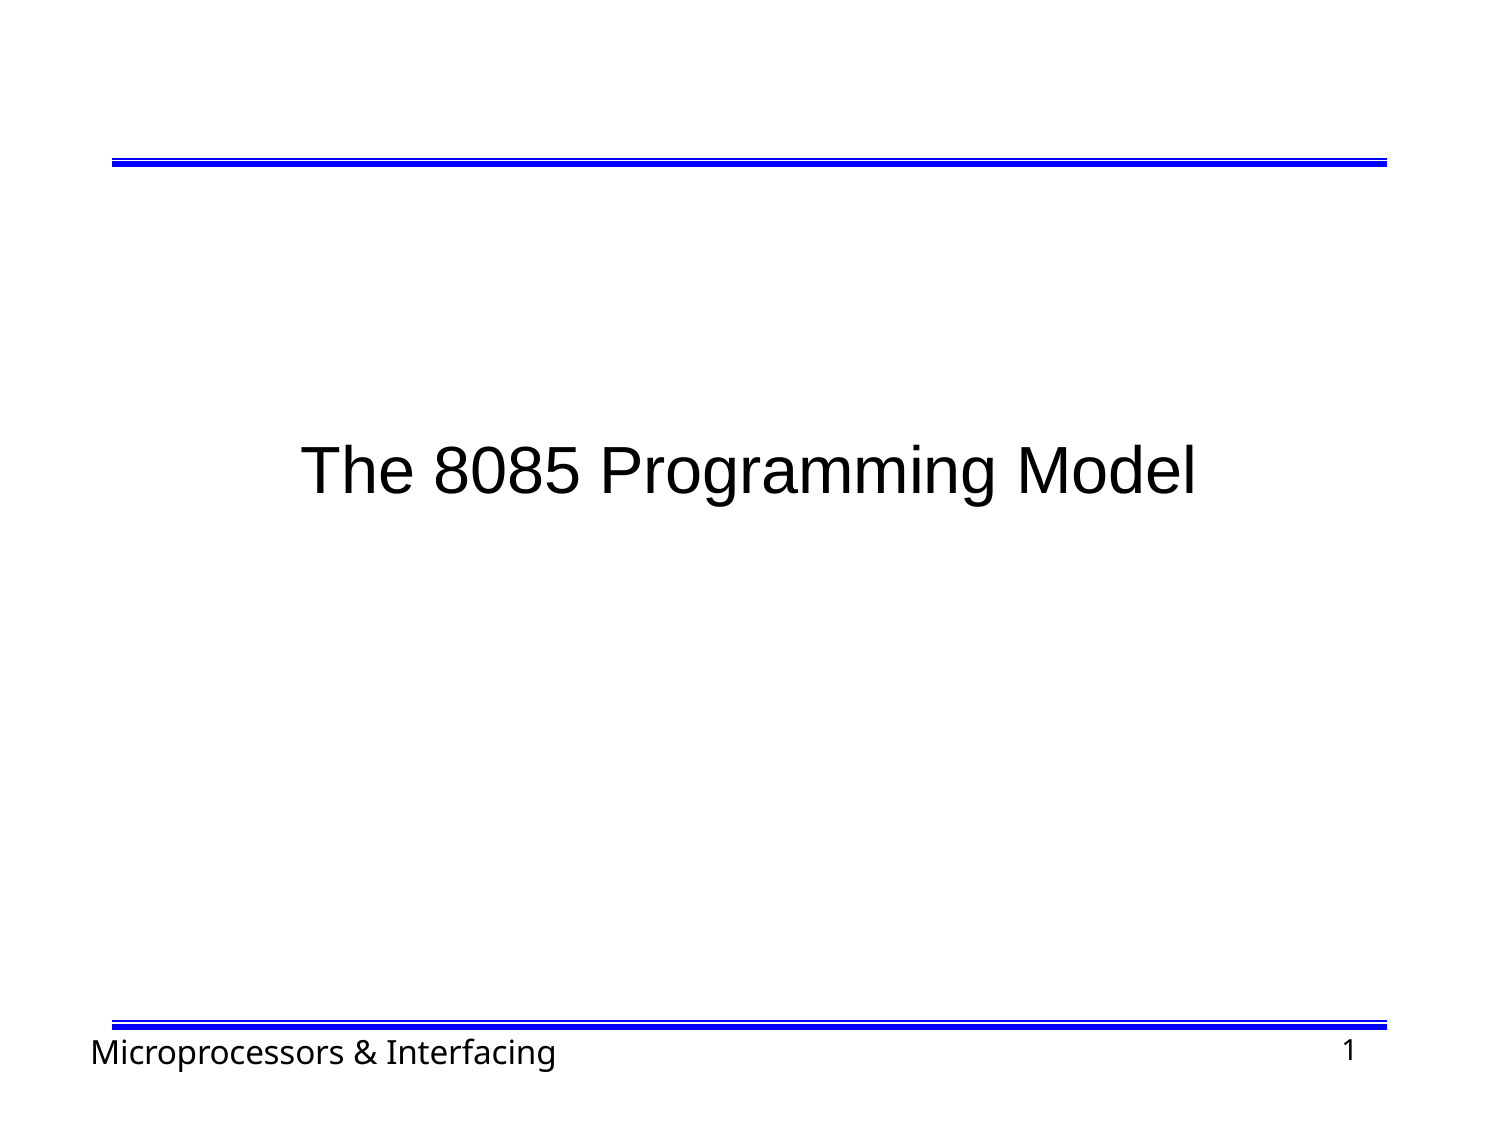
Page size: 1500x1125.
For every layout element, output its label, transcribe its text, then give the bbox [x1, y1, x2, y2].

title The 8085 Programming Model [298, 424, 1202, 615]
footer Microprocessors & Interfacing [88, 1025, 574, 1125]
slide_number 10 [1337, 1026, 1377, 1125]
